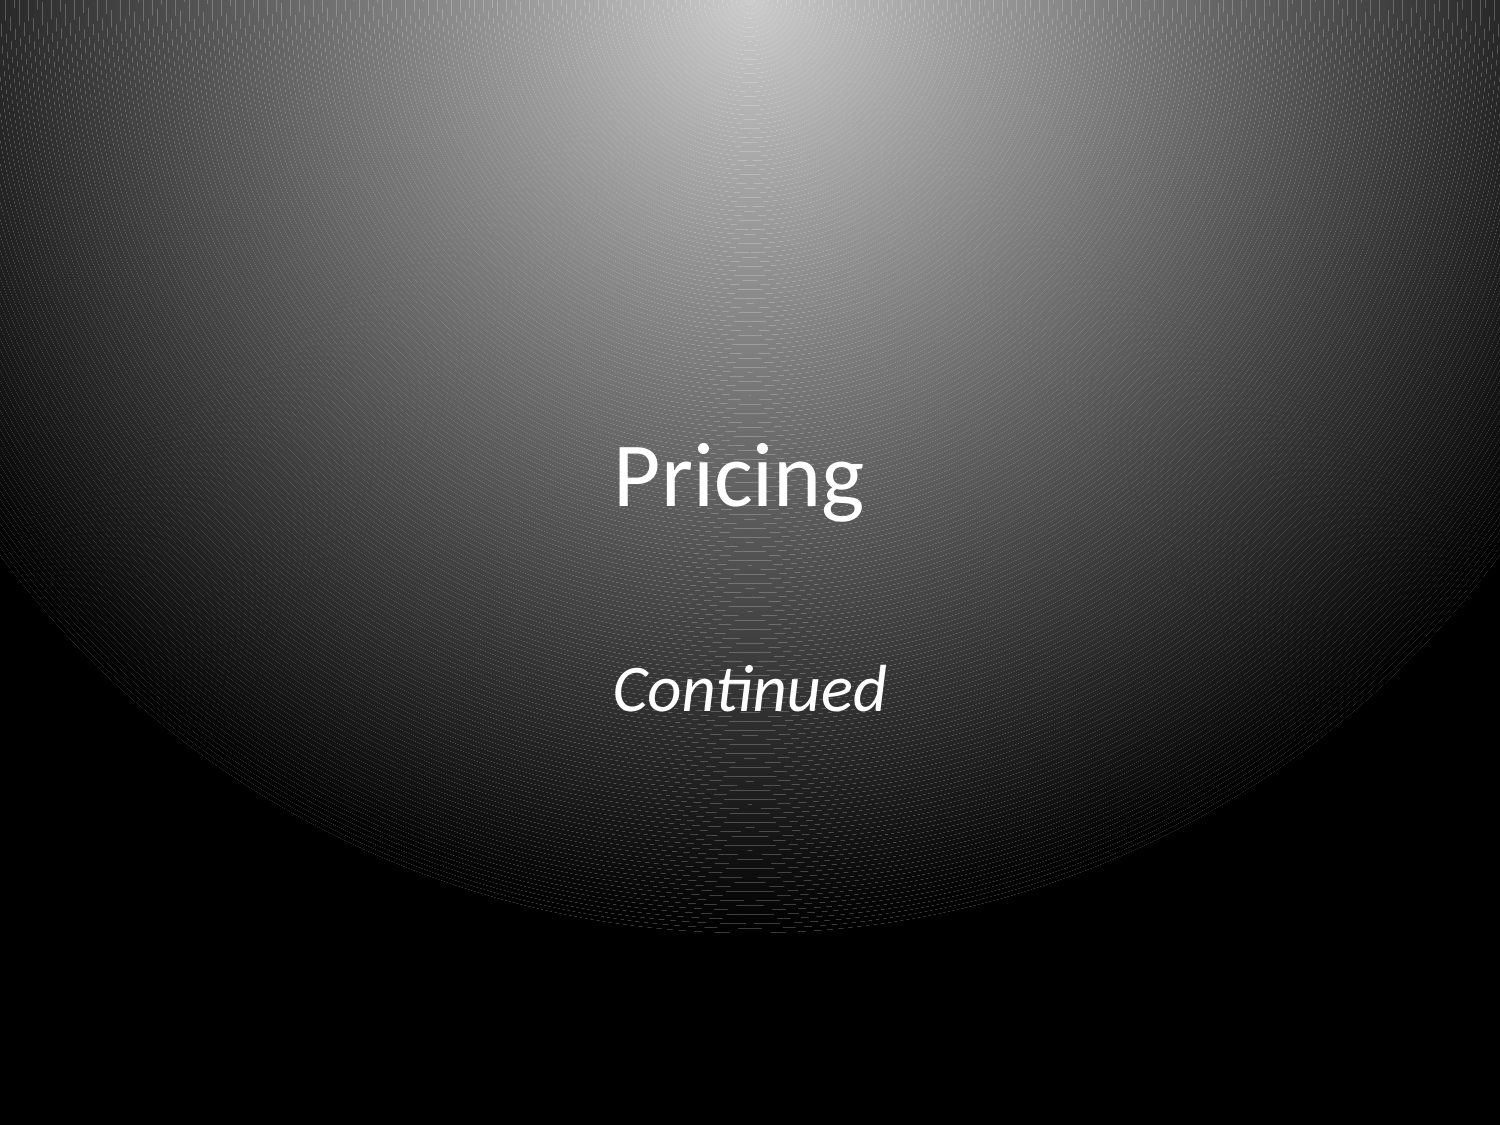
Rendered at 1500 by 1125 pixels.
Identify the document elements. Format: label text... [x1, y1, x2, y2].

title Pricing [112, 349, 1388, 591]
subtitle Continued [225, 637, 1275, 925]
